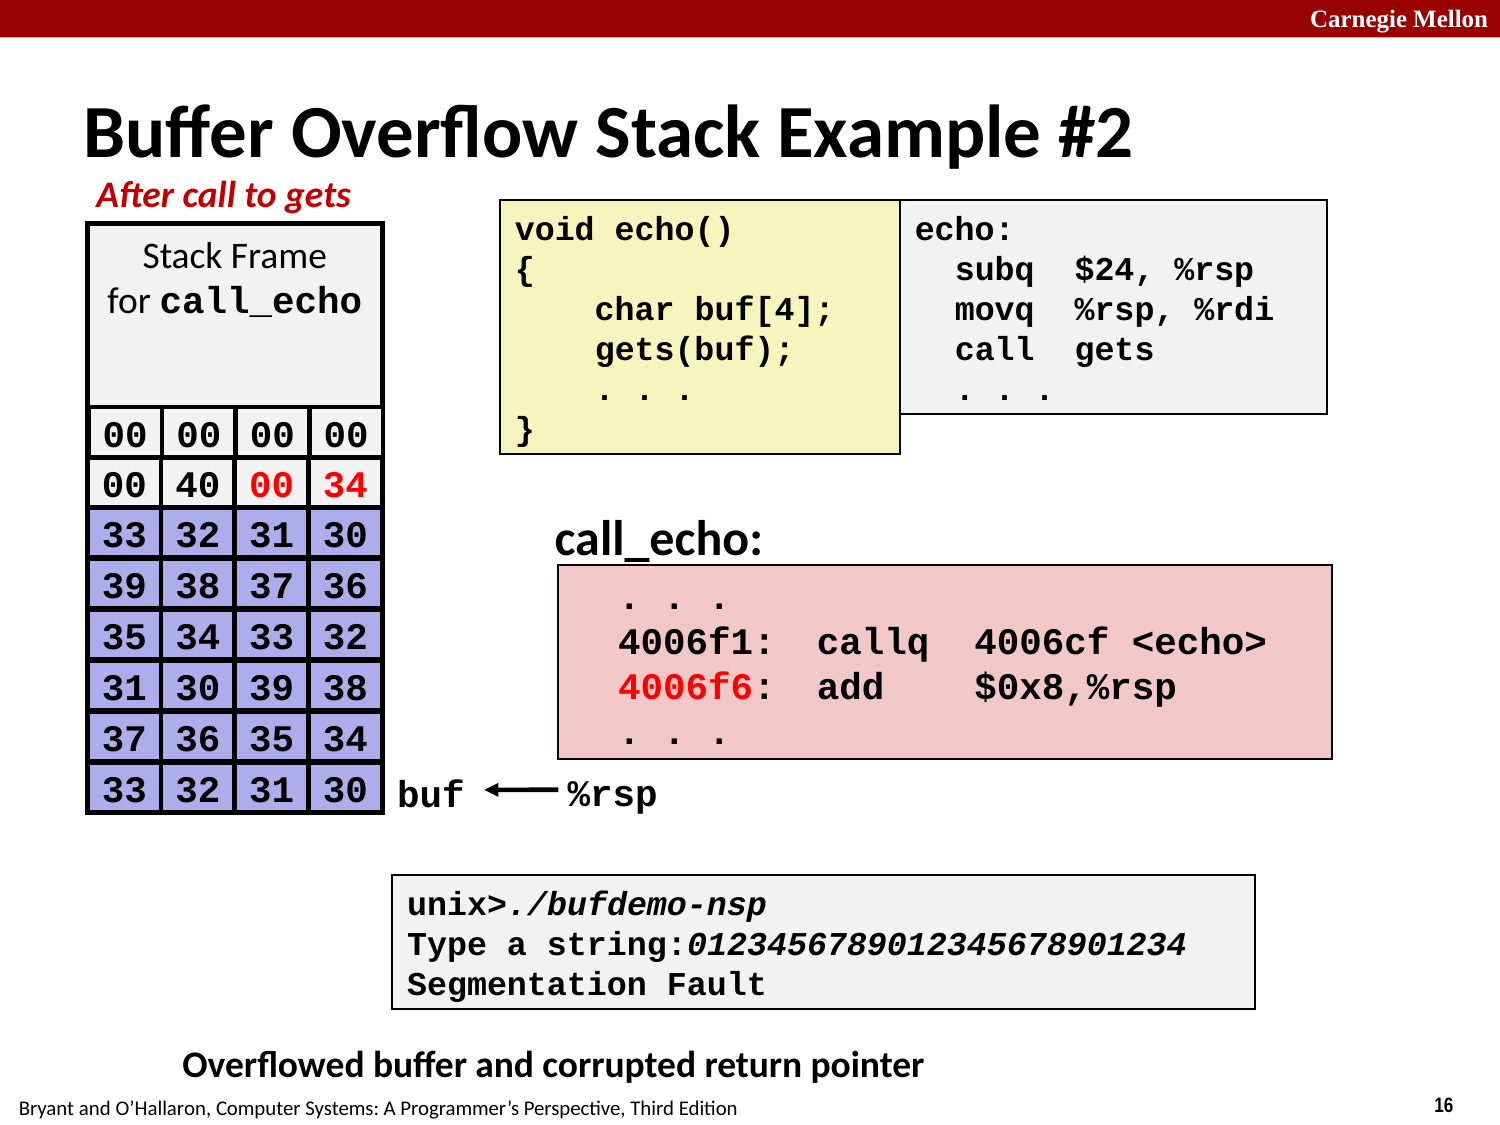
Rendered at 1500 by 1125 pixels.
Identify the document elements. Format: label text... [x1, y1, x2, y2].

text_box echo: subq $24, %rsp movq %rsp, %rdi call gets . . . [900, 199, 1327, 415]
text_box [87, 564, 383, 609]
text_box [87, 667, 383, 711]
text_box Stack Frame for call_echo [87, 223, 383, 405]
text_box call_echo: [539, 498, 779, 573]
text_box unix>./bufdemo-nsp Type a string:0123456789012345678901234 Segmentation Fault [392, 874, 1255, 1010]
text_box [87, 456, 383, 508]
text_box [87, 406, 384, 457]
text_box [87, 514, 383, 558]
text_box After call to gets [81, 162, 367, 223]
text_box Overflowed buffer and corrupted return pointer [167, 1032, 941, 1092]
text_box %rsp [552, 761, 673, 822]
title Buffer Overflow Stack Example #2 [68, 80, 1255, 176]
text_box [87, 616, 383, 660]
text_box void echo() { char buf[4]; gets(buf); . . . } [500, 199, 900, 454]
text_box . . . 4006f1: callq 4006cf <echo> 4006f6: add $0x8,%rsp . . . [558, 564, 1333, 760]
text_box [87, 717, 383, 762]
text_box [87, 769, 383, 813]
text_box buf [382, 762, 480, 823]
text_box [484, 783, 552, 797]
